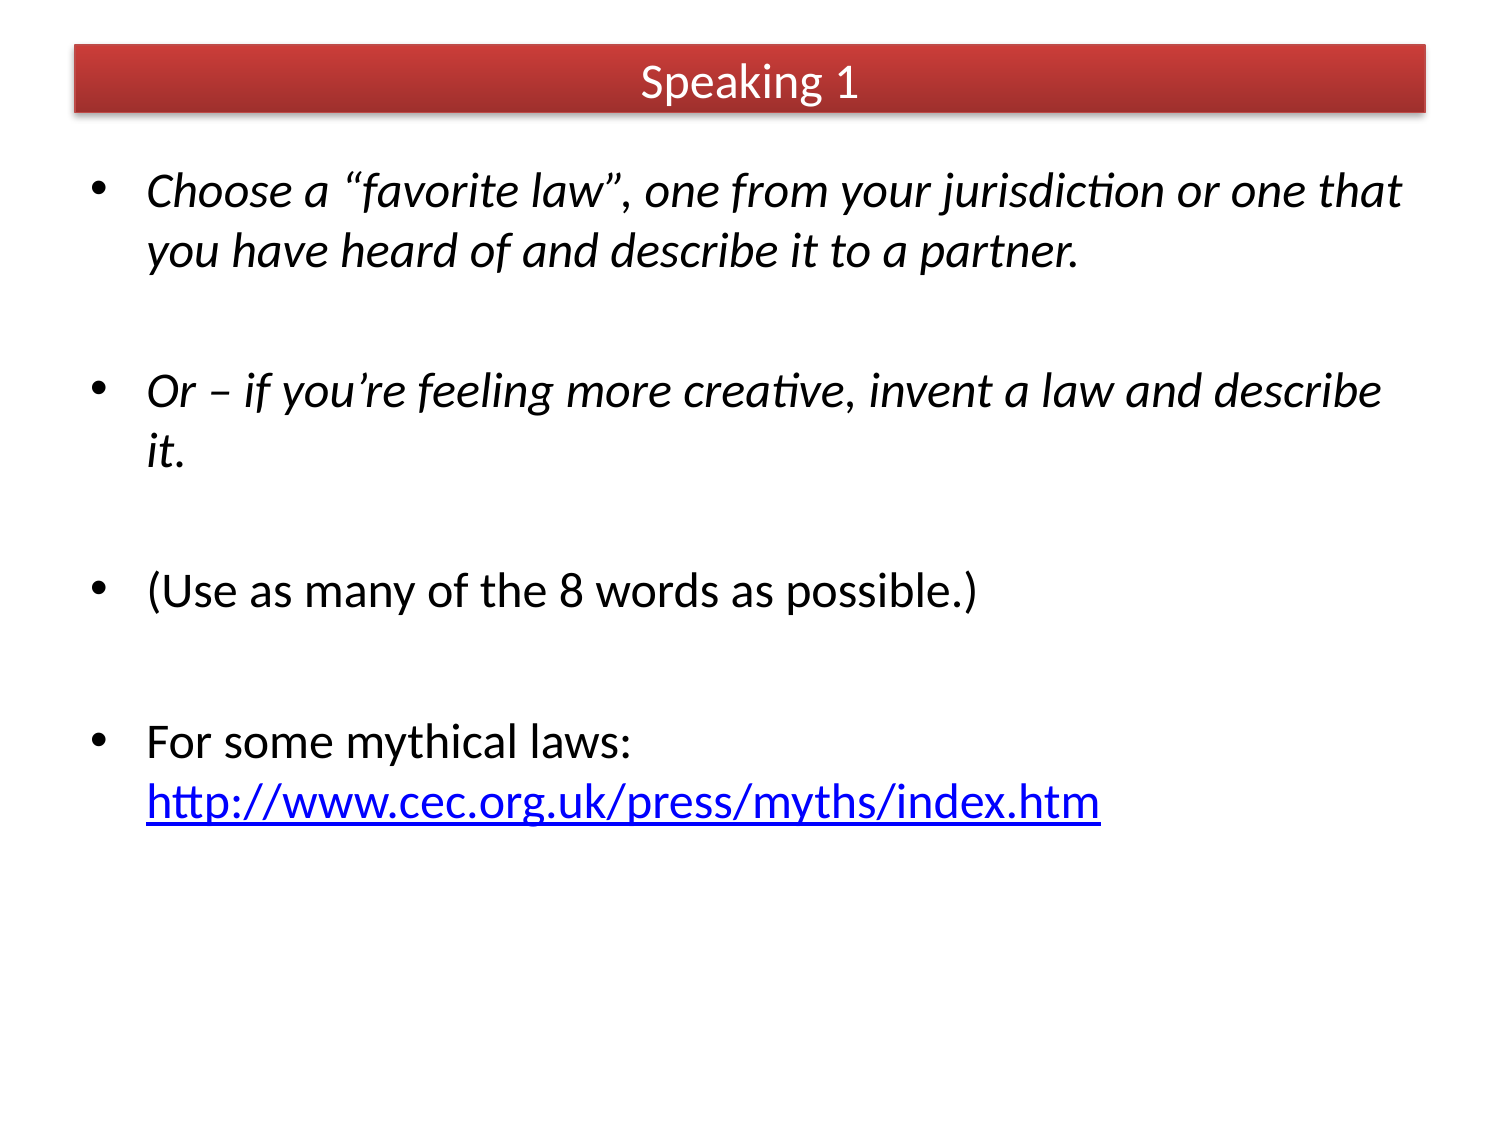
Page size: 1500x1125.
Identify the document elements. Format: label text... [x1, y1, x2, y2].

title Speaking 1 [74, 44, 1426, 113]
list Choose a “favorite law”, one from your jurisdiction or one that you have heard of and describe it to a partner. Or – if you’re feeling more creative, invent a law and describe it. (Use as many of the 8 words as possible.) For some mythical laws: http://www.cec.org.uk/press/myths/index.htm [75, 149, 1425, 1005]
